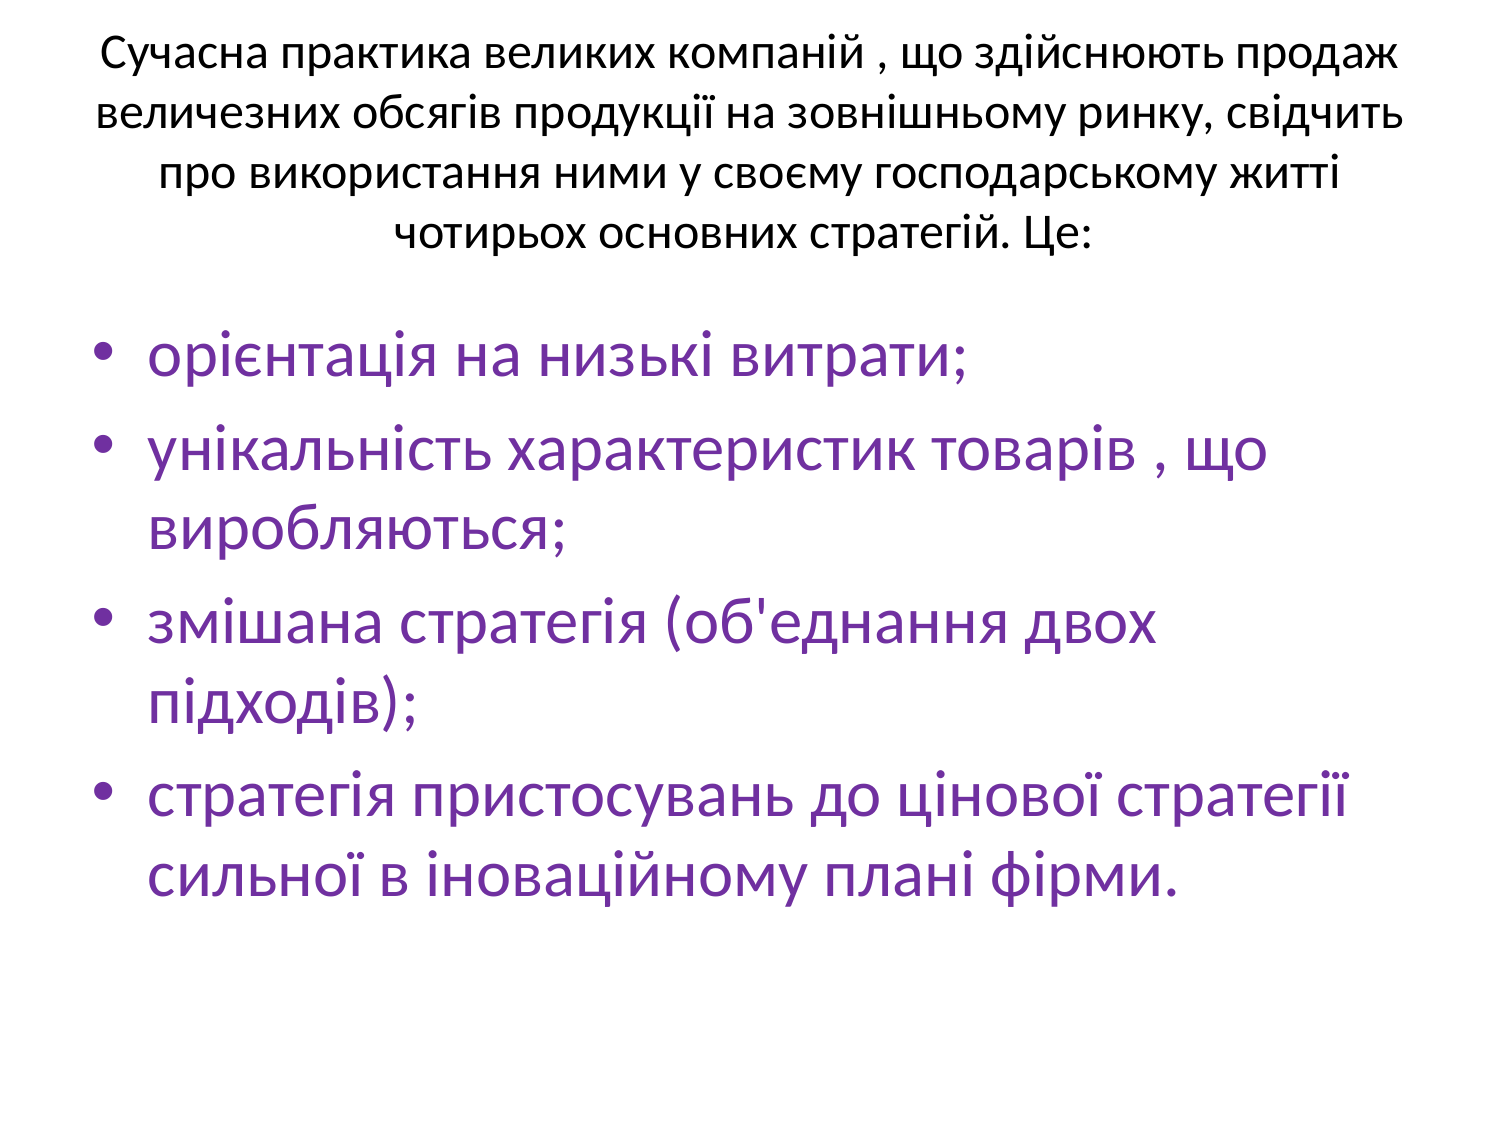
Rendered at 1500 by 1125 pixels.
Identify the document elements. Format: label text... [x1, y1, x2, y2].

title Сучасна практика великих компаній , що здійснюють продаж величезних обсягів продукції на зовнішньому ринку, свідчить про використання ними у своєму господарському житті чотирьох основних стратегій. Це: [75, 45, 1425, 233]
list орієнтація на низькі витрати; унікальність характеристик товарів , що виробляються; змішана стратегія (об'еднання двох підходів); стратегія пристосувань до цінової стратегії сильної в іноваційному плані фірми. [76, 302, 1427, 1046]
